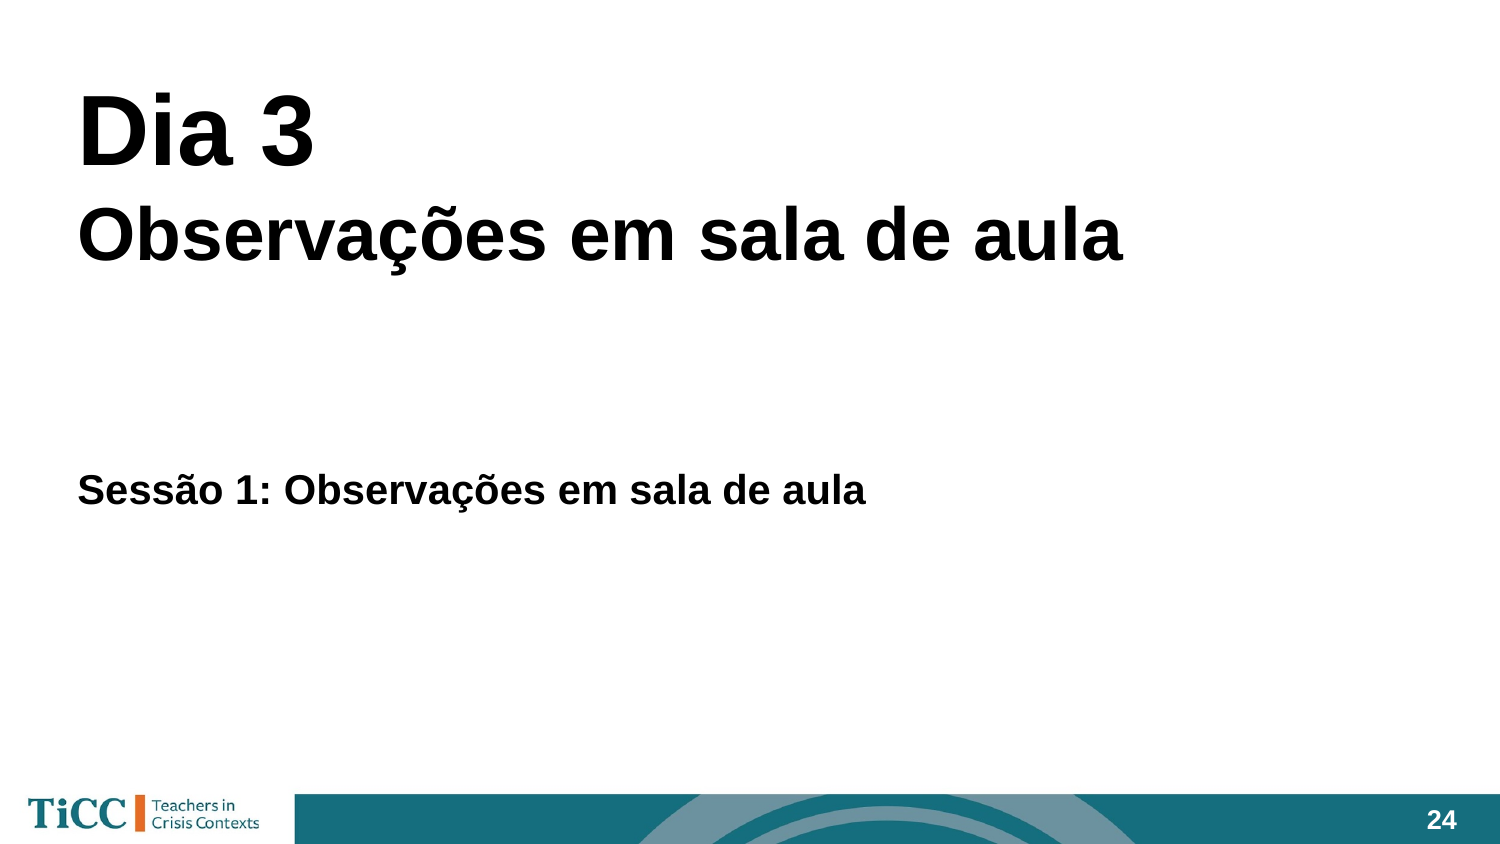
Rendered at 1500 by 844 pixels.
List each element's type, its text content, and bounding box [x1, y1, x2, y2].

title Dia 3 Observações em sala de aula [62, 14, 1338, 291]
subtitle Sessão 1: Observações em sala de aula [62, 429, 1338, 547]
slide_number ‹#› [1134, 796, 1472, 842]
picture [0, 0, 1500, 844]
